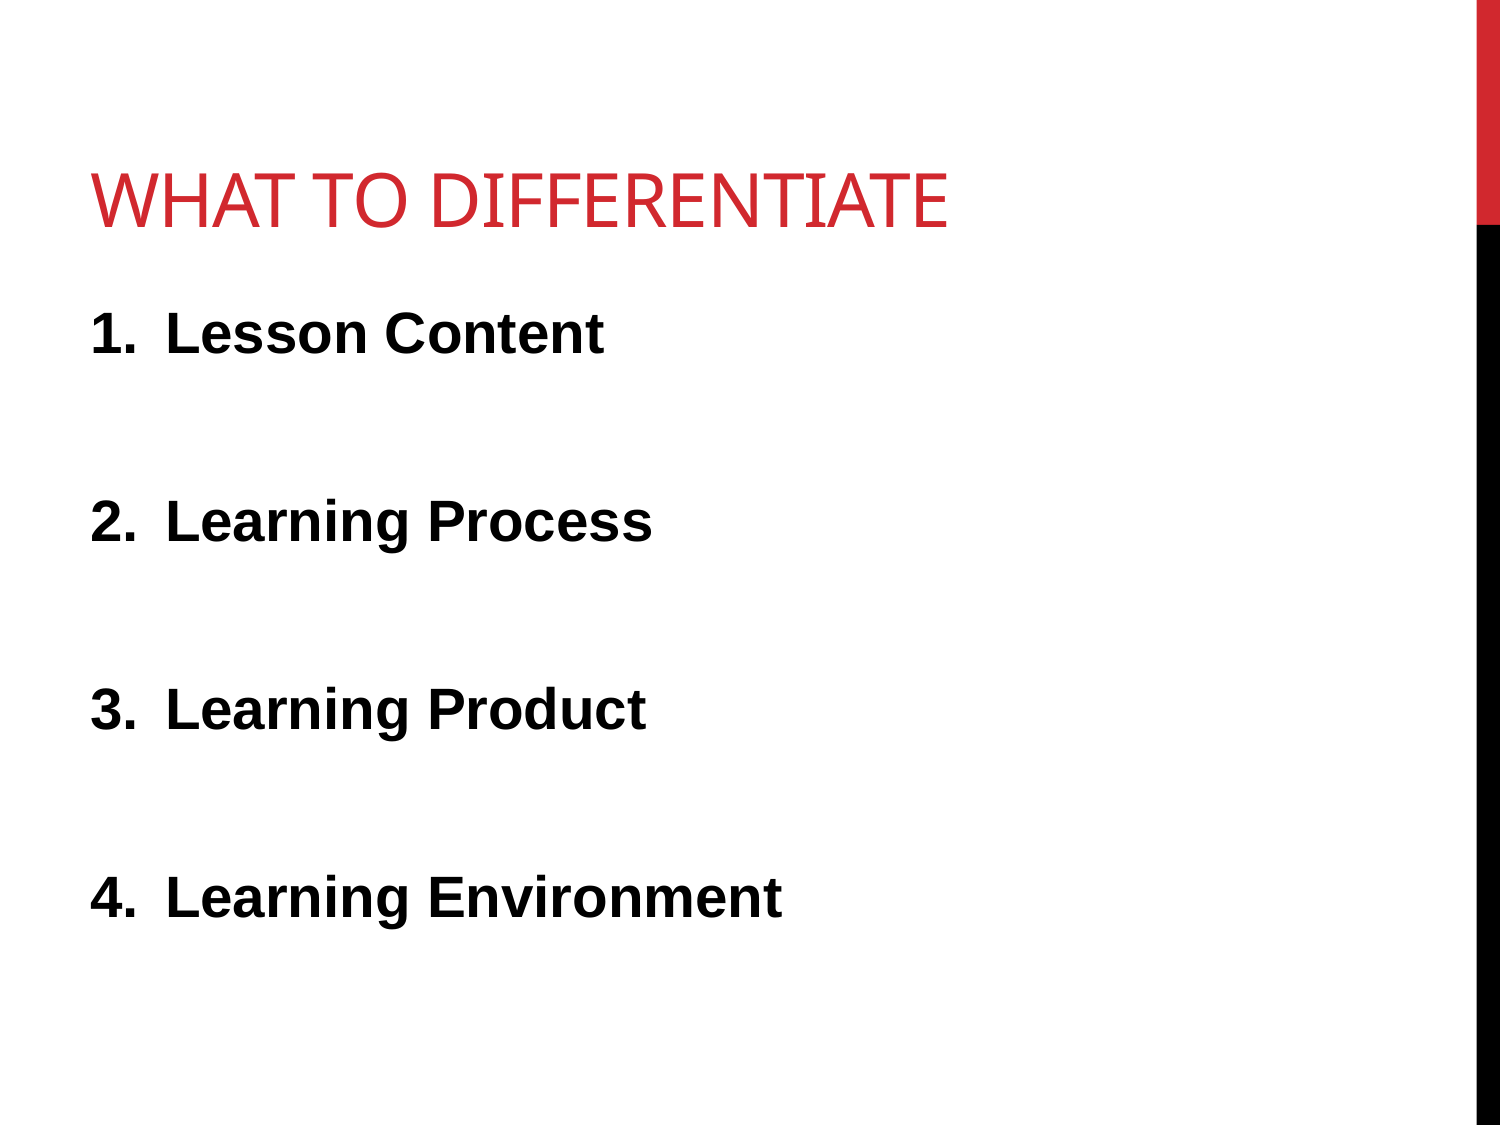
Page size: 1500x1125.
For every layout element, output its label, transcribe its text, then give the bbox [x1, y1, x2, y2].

title what to differentiate [75, 25, 1025, 250]
list Lesson Content Learning Process Learning Product Learning Environment [75, 287, 1325, 1005]
